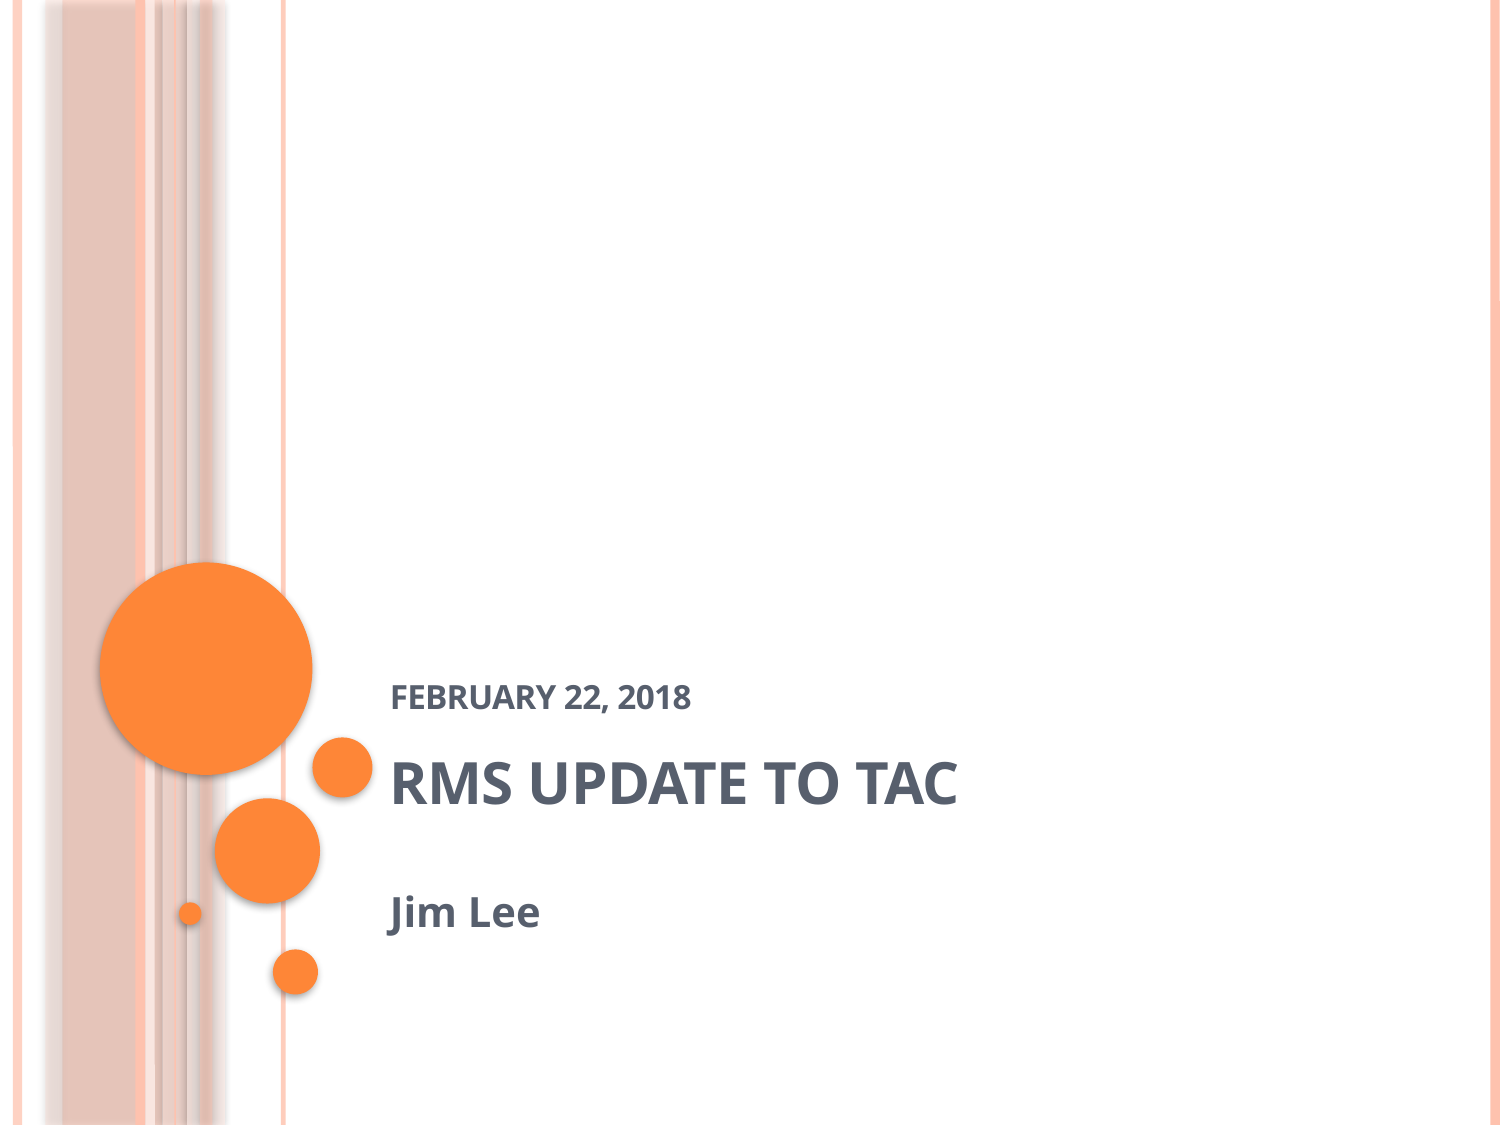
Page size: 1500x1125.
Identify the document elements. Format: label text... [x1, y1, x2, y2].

title February 22, 2018 RMS Update to TAC [375, 512, 1475, 824]
subtitle Jim Lee [375, 820, 1388, 1046]
